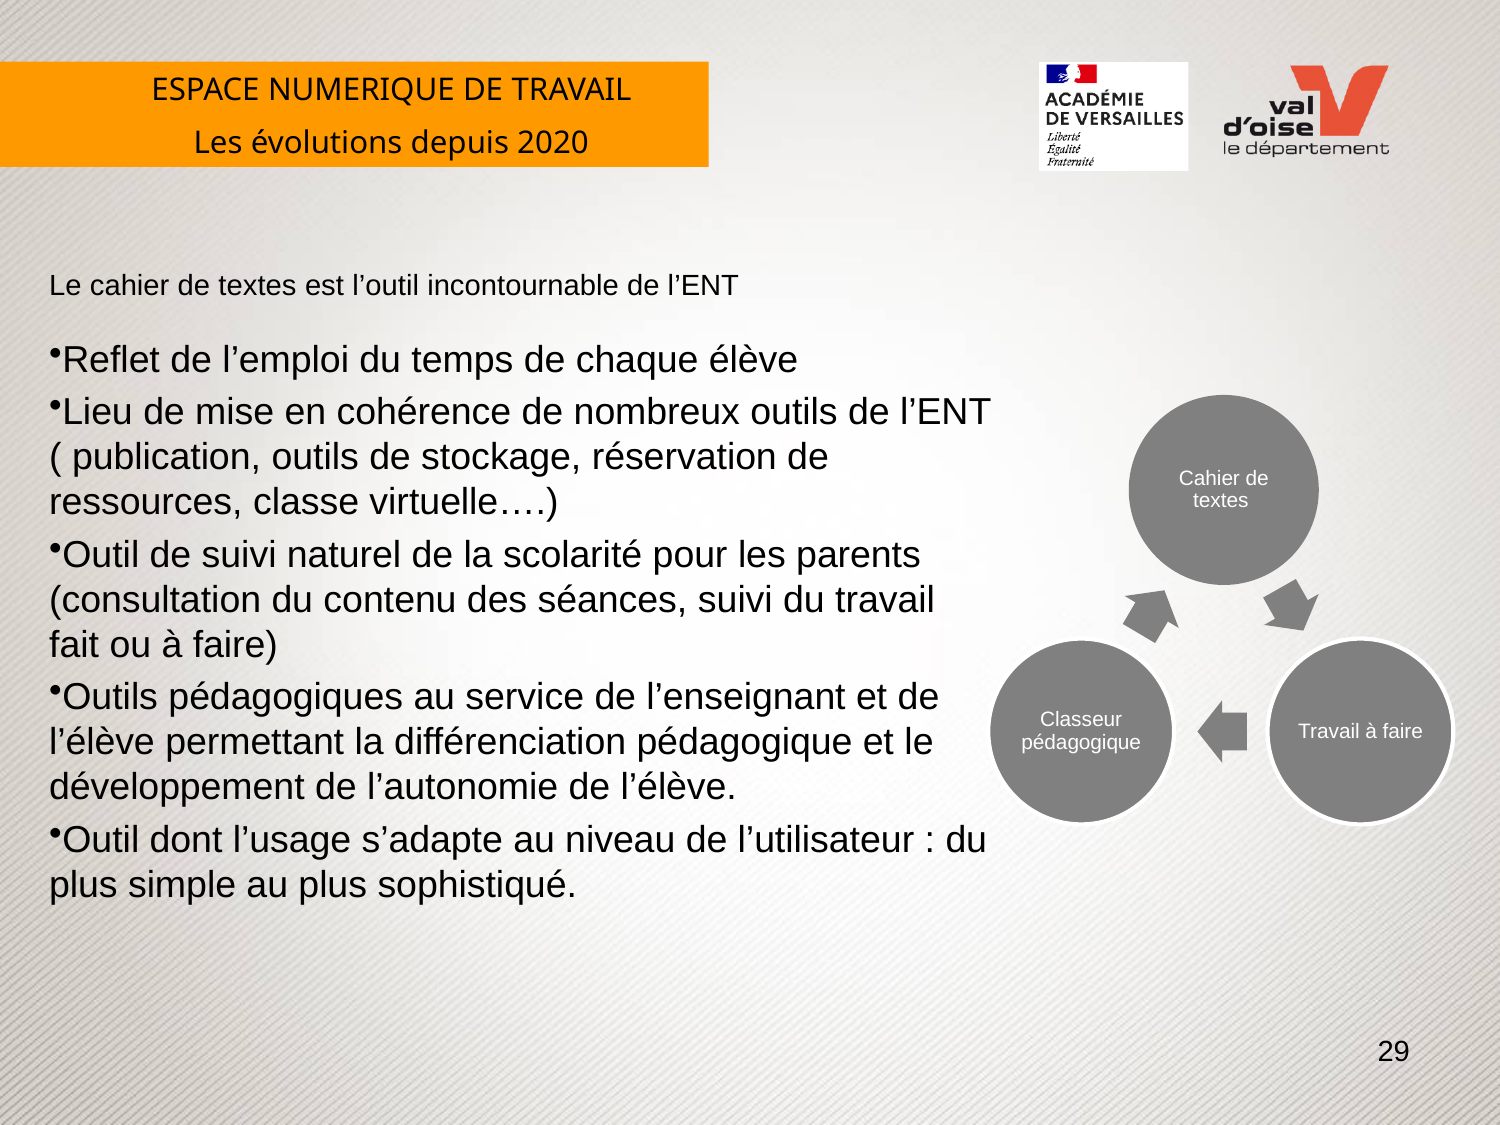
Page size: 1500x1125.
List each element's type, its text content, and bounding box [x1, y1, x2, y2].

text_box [987, 364, 1454, 857]
slide_number 29 [1074, 1024, 1425, 1103]
text_box ESPACE NUMERIQUE DE TRAVAIL Les évolutions depuis 2020 [0, 61, 709, 167]
text_box Le cahier de textes est l’outil incontournable de l’ENT Reflet de l’emploi du temps de chaque élève Lieu de mise en cohérence de nombreux outils de l’ENT ( publication, outils de stockage, réservation de ressources, classe virtuelle….) Outil de suivi naturel de la scolarité pour les parents (consultation du contenu des séances, suivi du travail fait ou à faire) Outils pédagogiques au service de l’enseignant et de l’élève permettant la différenciation pédagogique et le développement de l’autonomie de l’élève. Outil dont l’usage s’adapte au niveau de l’utilisateur : du plus simple au plus sophistiqué. [34, 259, 1007, 959]
picture [0, 0, 1500, 1125]
